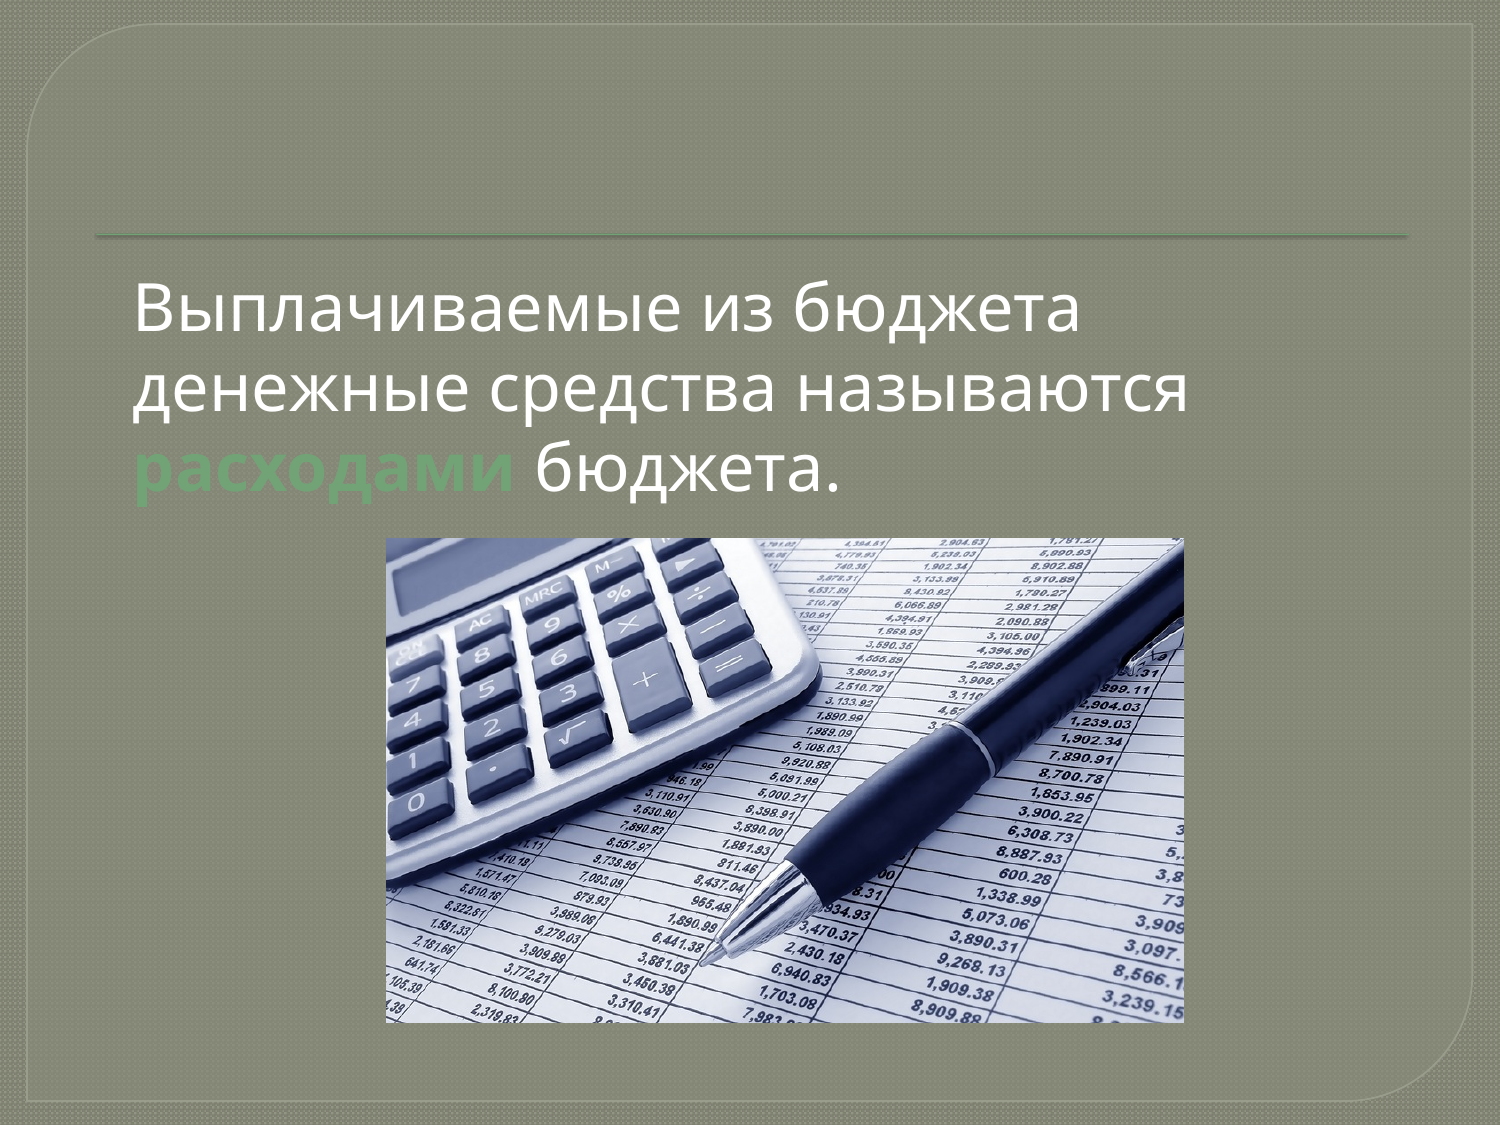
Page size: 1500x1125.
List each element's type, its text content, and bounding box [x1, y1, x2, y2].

picture [386, 538, 1184, 1023]
list Выплачиваемые из бюджета денежные средства называются расходами бюджета. [70, 257, 1421, 931]
